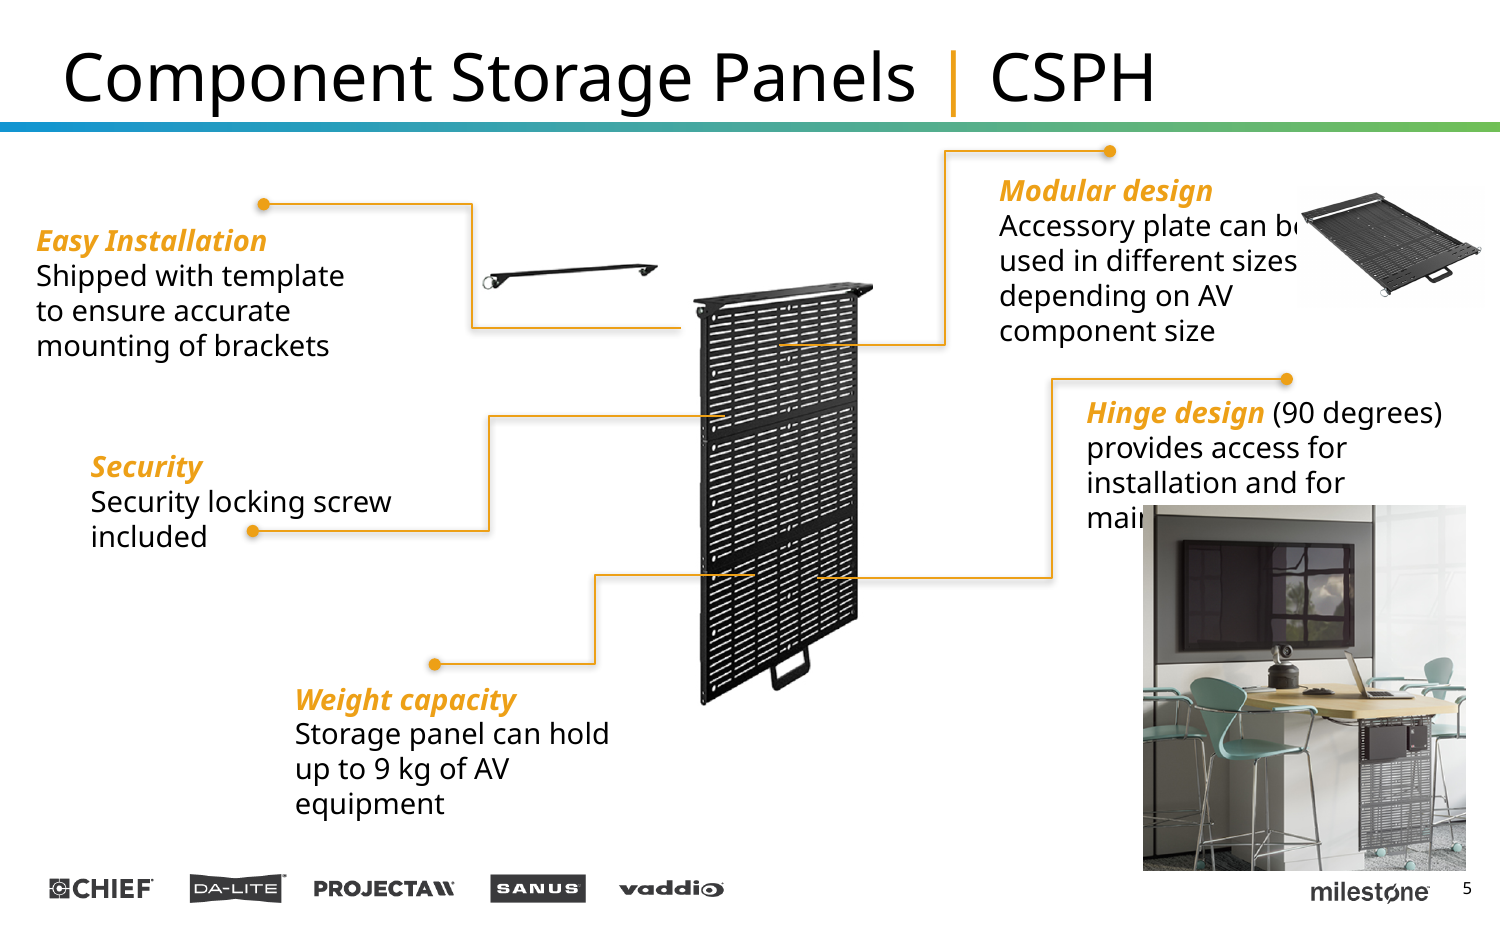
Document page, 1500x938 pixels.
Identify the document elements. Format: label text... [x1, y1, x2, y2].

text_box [816, 378, 1288, 579]
picture [469, 252, 874, 709]
text_box Security Security locking screw included [75, 441, 430, 561]
list Component Storage Panels | CSPH [47, 27, 1432, 110]
picture [1142, 505, 1466, 906]
text_box Easy Installation Shipped with template to ensure accurate mounting of brackets [21, 215, 375, 370]
picture [617, 871, 726, 906]
text_box Weight capacity Storage panel can hold up to 9 kg of AV equipment [279, 673, 634, 828]
picture [309, 871, 459, 906]
text_box Modular design Accessory plate can be used in different sizes, depending on AV component size [984, 164, 1339, 355]
picture [1297, 186, 1485, 308]
text_box Hinge design (90 degrees) provides access for installation and for maintenance [1292, 387, 1485, 542]
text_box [263, 203, 682, 329]
picture [43, 871, 161, 906]
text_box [779, 150, 1111, 345]
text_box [434, 574, 756, 665]
picture [0, 122, 1500, 132]
picture [485, 871, 590, 906]
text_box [252, 415, 725, 532]
picture [178, 871, 296, 906]
